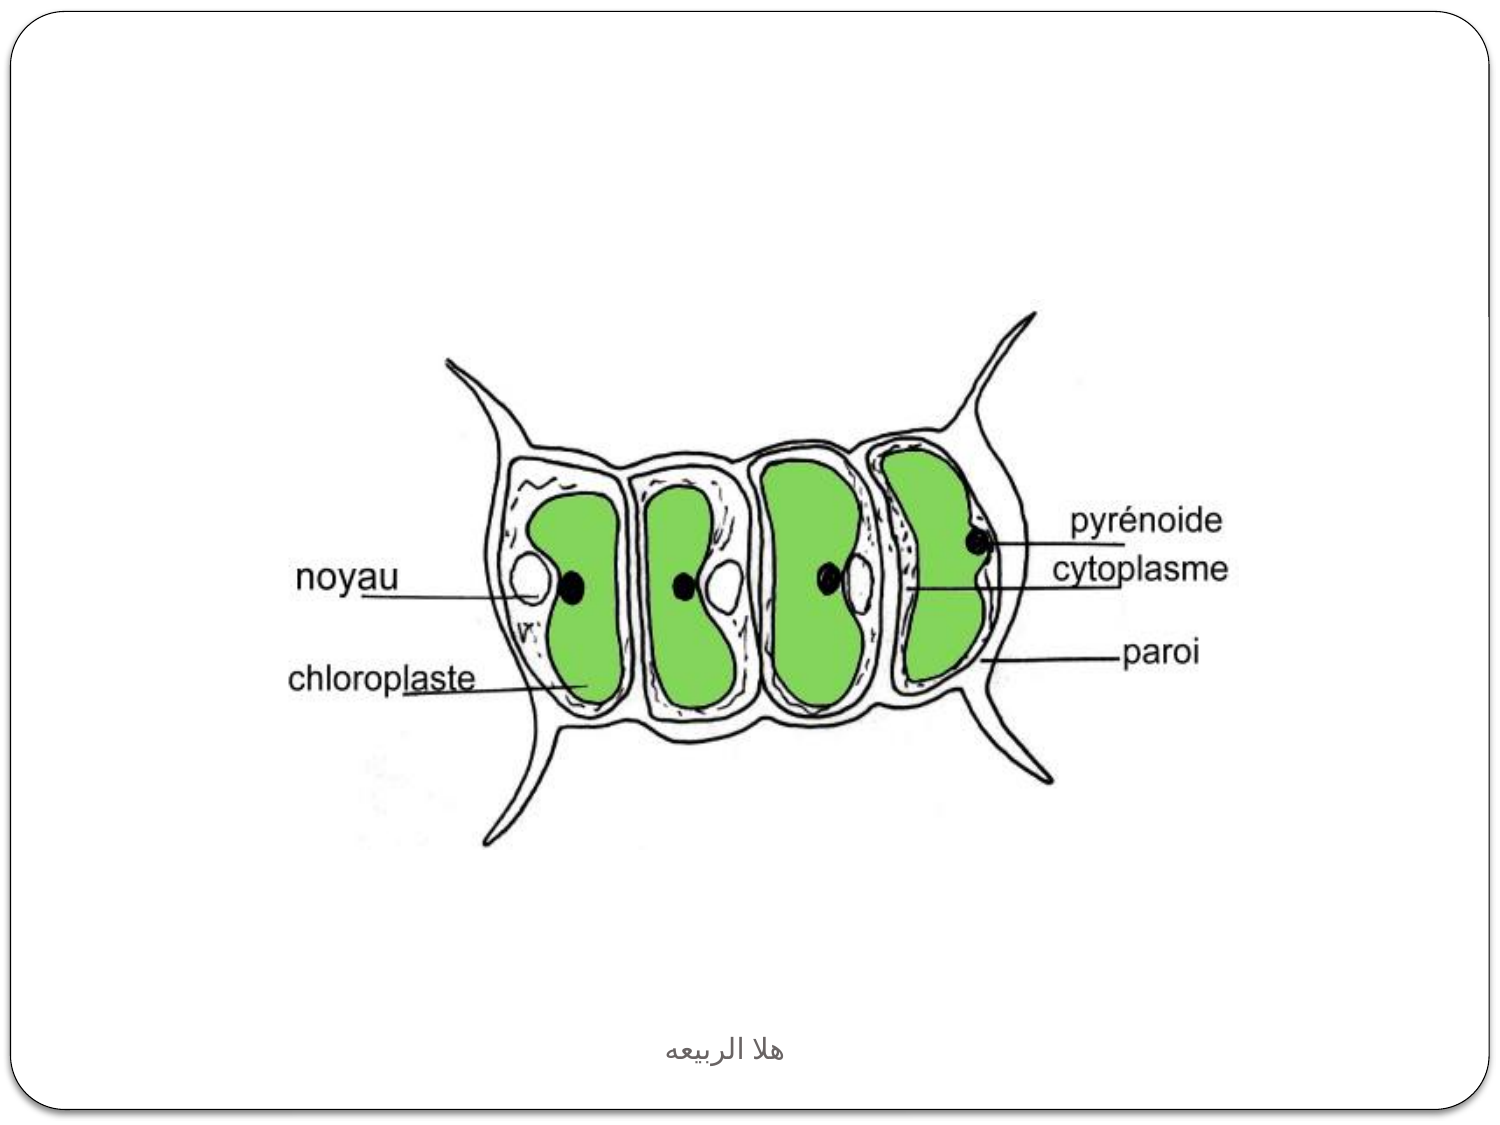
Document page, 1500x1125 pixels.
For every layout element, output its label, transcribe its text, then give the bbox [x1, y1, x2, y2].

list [274, 299, 1239, 851]
footer هلا الربيعه [150, 1012, 800, 1088]
